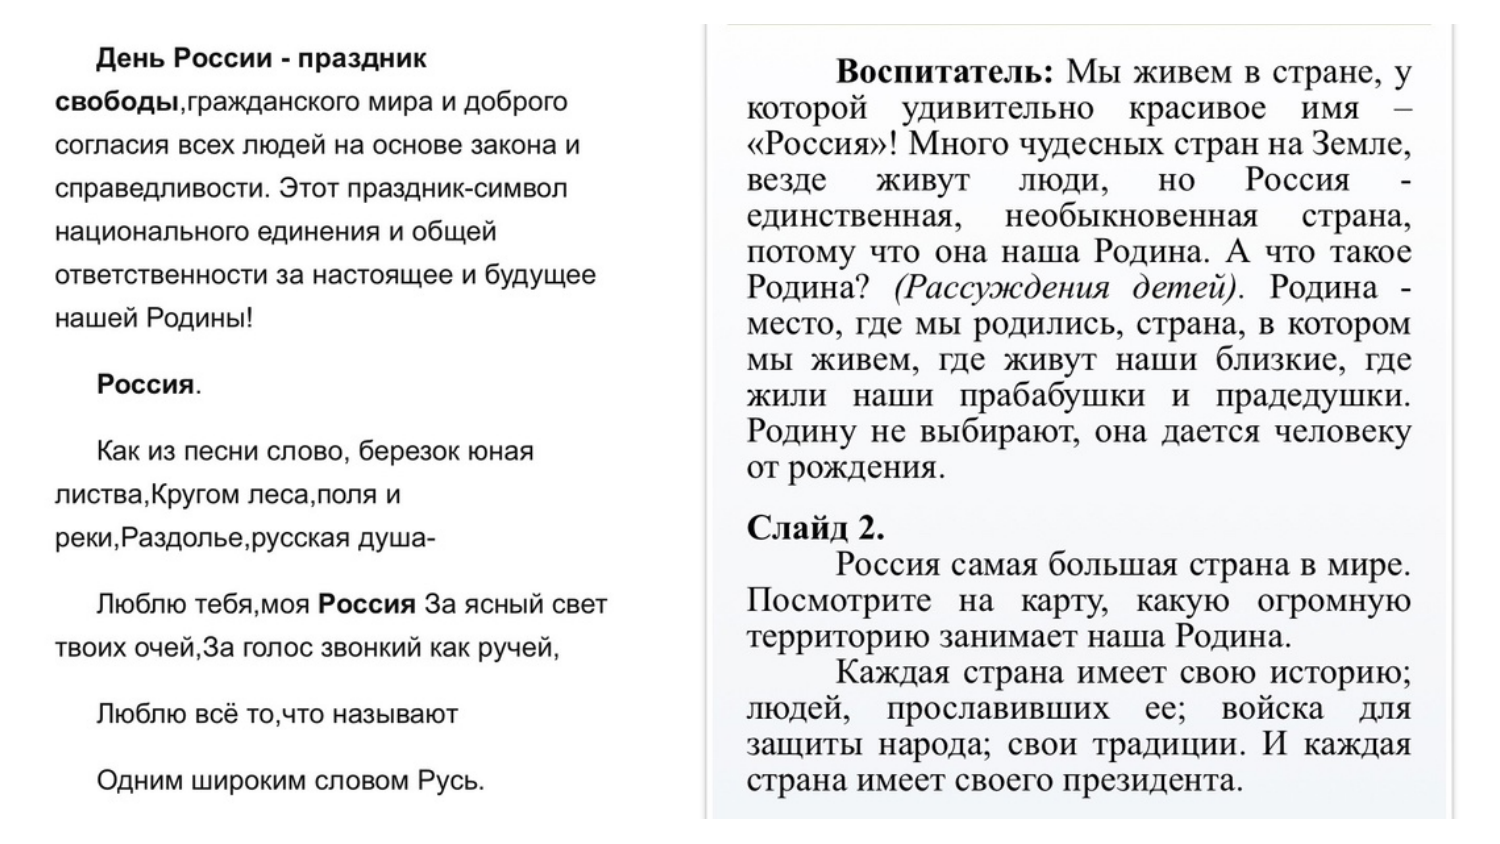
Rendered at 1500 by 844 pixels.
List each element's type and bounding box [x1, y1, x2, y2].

picture [688, 24, 1471, 819]
picture [24, 24, 664, 819]
